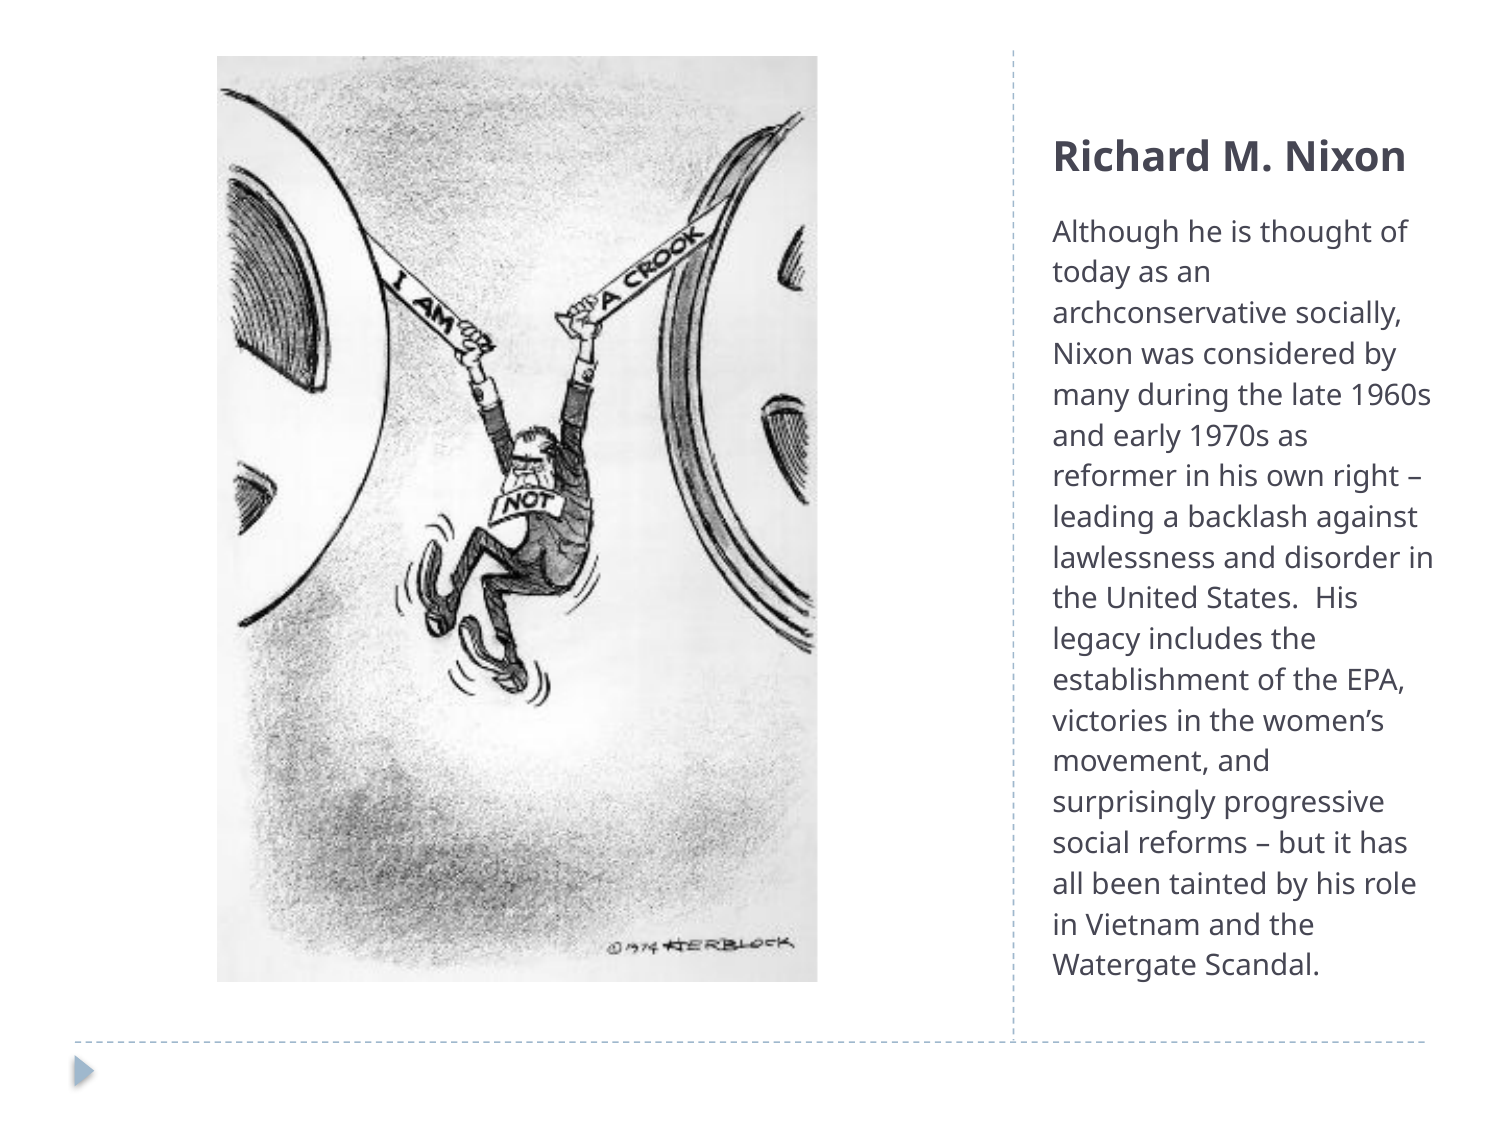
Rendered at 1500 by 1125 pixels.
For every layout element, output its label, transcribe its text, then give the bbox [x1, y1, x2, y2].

title Richard M. Nixon [1037, 50, 1450, 188]
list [217, 56, 821, 982]
list Although he is thought of today as an archconservative socially, Nixon was considered by many during the late 1960s and early 1970s as reformer in his own right – leading a backlash against lawlessness and disorder in the United States. His legacy includes the establishment of the EPA, victories in the women’s movement, and surprisingly progressive social reforms – but it has all been tainted by his role in Vietnam and the Watergate Scandal. [1037, 200, 1450, 995]
